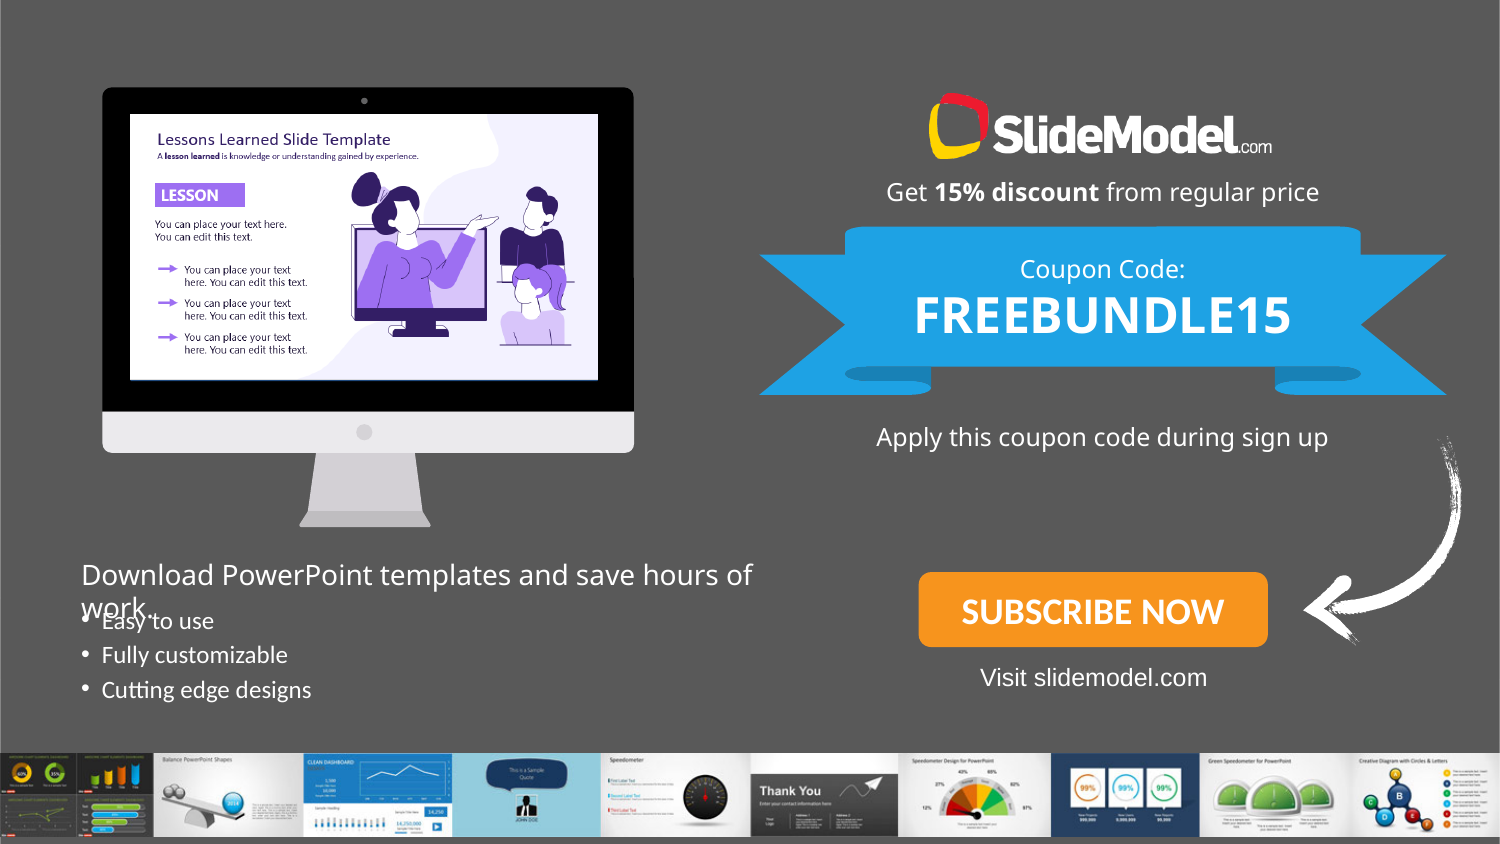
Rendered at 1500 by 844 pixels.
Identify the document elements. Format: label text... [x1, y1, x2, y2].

text_box Get 15% discount from regular price [793, 168, 1413, 214]
text_box Apply this coupon code during sign up [847, 413, 1359, 459]
text_box Easy to use Fully customizable Cutting edge designs [66, 632, 647, 711]
text_box [757, 224, 1449, 397]
picture [129, 114, 598, 380]
picture [928, 93, 1273, 159]
text_box Download PowerPoint templates and save hours of work. [66, 549, 794, 632]
text_box [1302, 435, 1462, 646]
picture [0, 752, 1500, 837]
text_box [0, 0, 1500, 752]
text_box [102, 87, 635, 528]
text_box Visit slidemodel.com [935, 655, 1253, 697]
text_box SUBSCRIBE NOW [916, 569, 1270, 650]
text_box Coupon Code: FREEBUNDLE15 [880, 246, 1326, 352]
